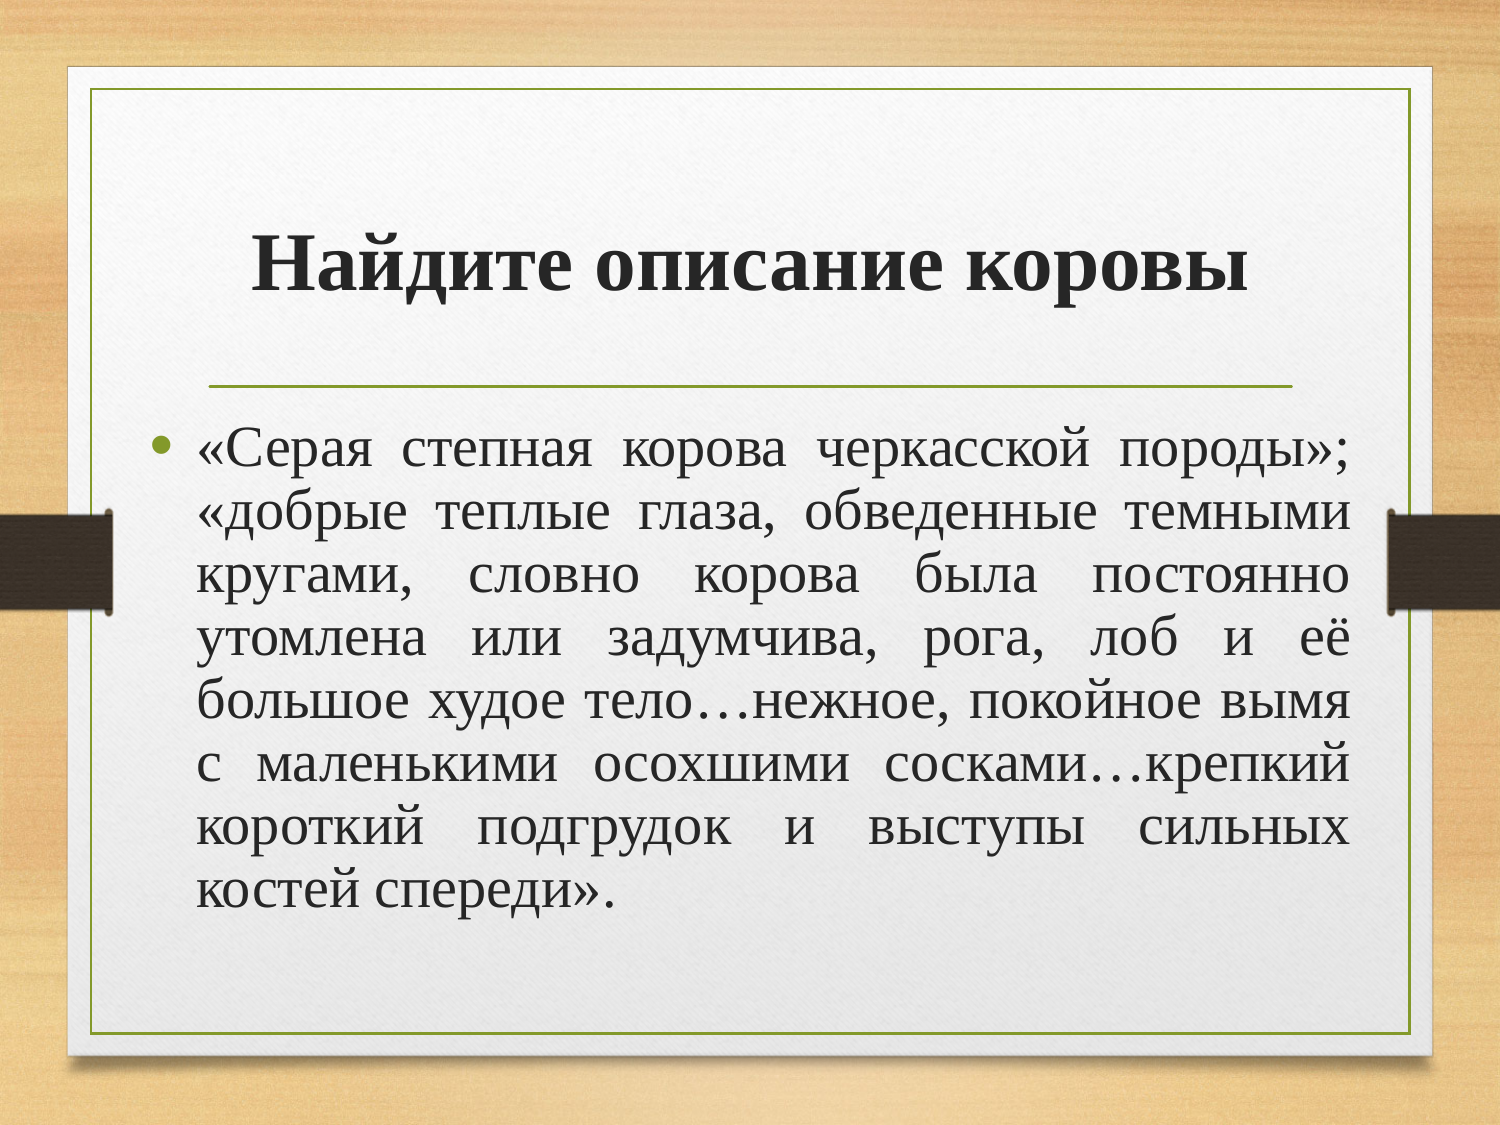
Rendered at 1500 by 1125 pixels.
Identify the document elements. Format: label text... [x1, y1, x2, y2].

picture [0, 0, 1500, 1125]
list «Серая степная корова черкасской породы»; «добрые теплые глаза, обведенные темными кругами, словно корова была постоянно утомлена или задумчива, рога, лоб и её большое худое тело…нежное, покойное вымя с маленькими осохшими сосками…крепкий короткий подгрудок и выступы сильных костей спереди». [134, 408, 1367, 1047]
title Найдите описание коровы [193, 150, 1309, 365]
